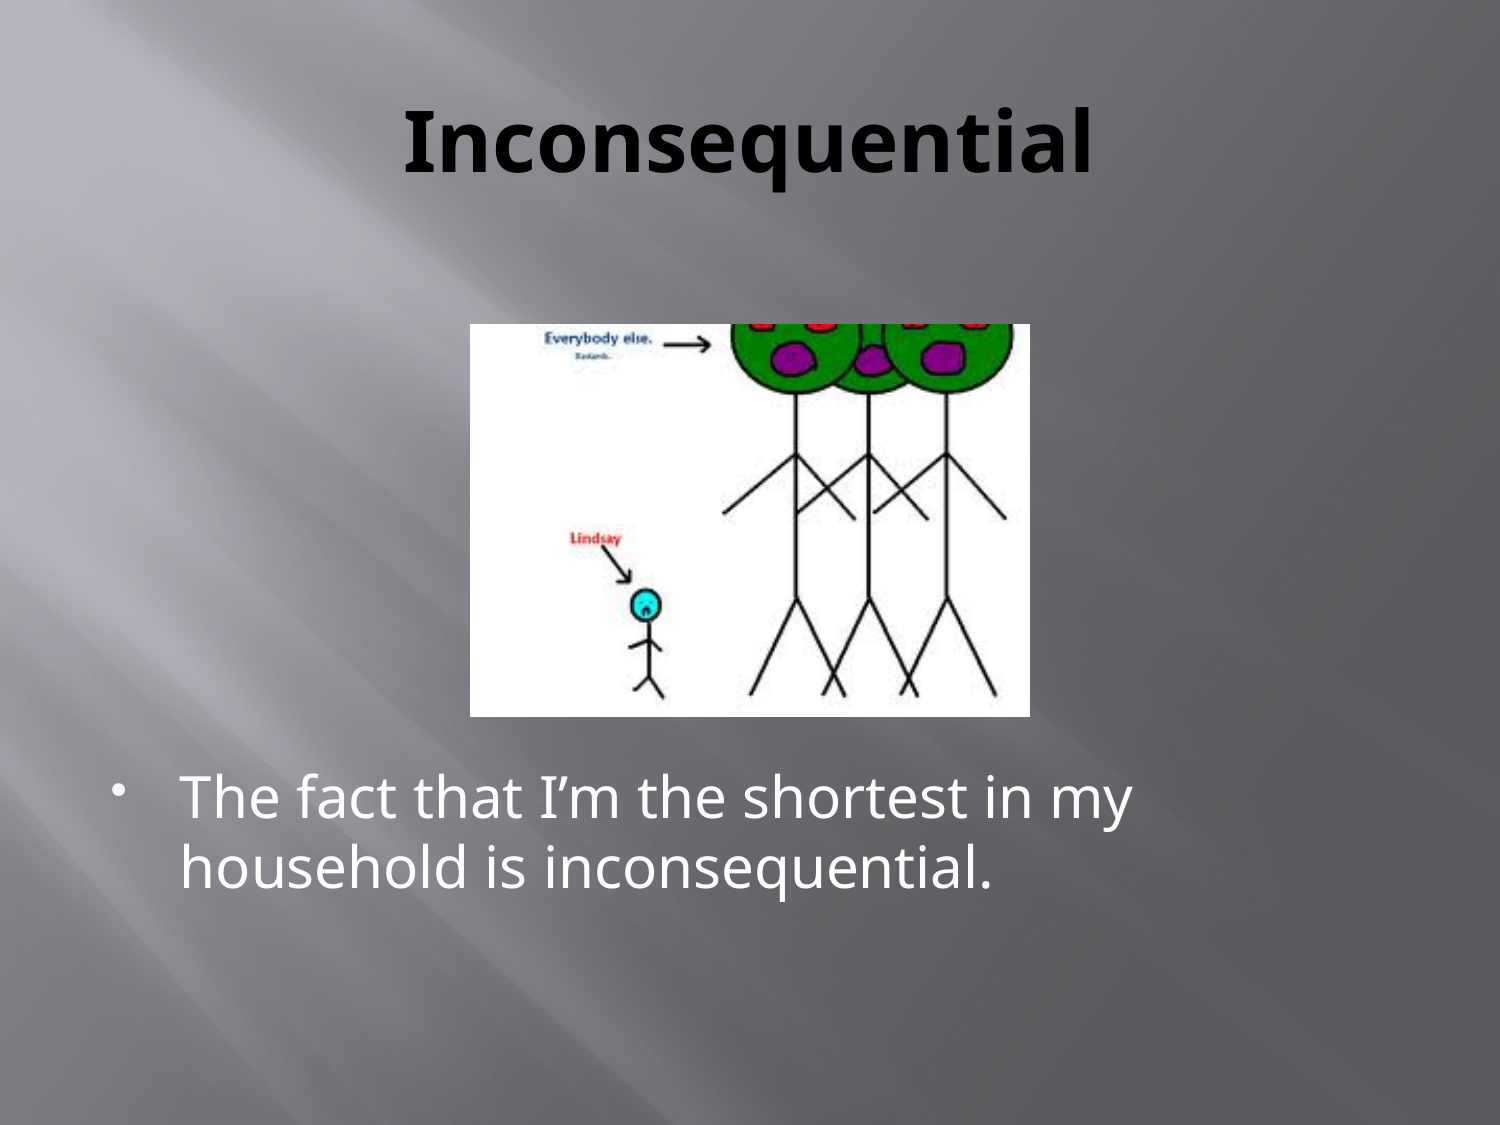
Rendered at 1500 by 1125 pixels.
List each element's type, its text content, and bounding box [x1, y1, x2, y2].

picture [470, 324, 1030, 717]
title Inconsequential [75, 45, 1425, 233]
list The fact that I’m the shortest in my household is inconsequential. [75, 262, 1425, 1035]
